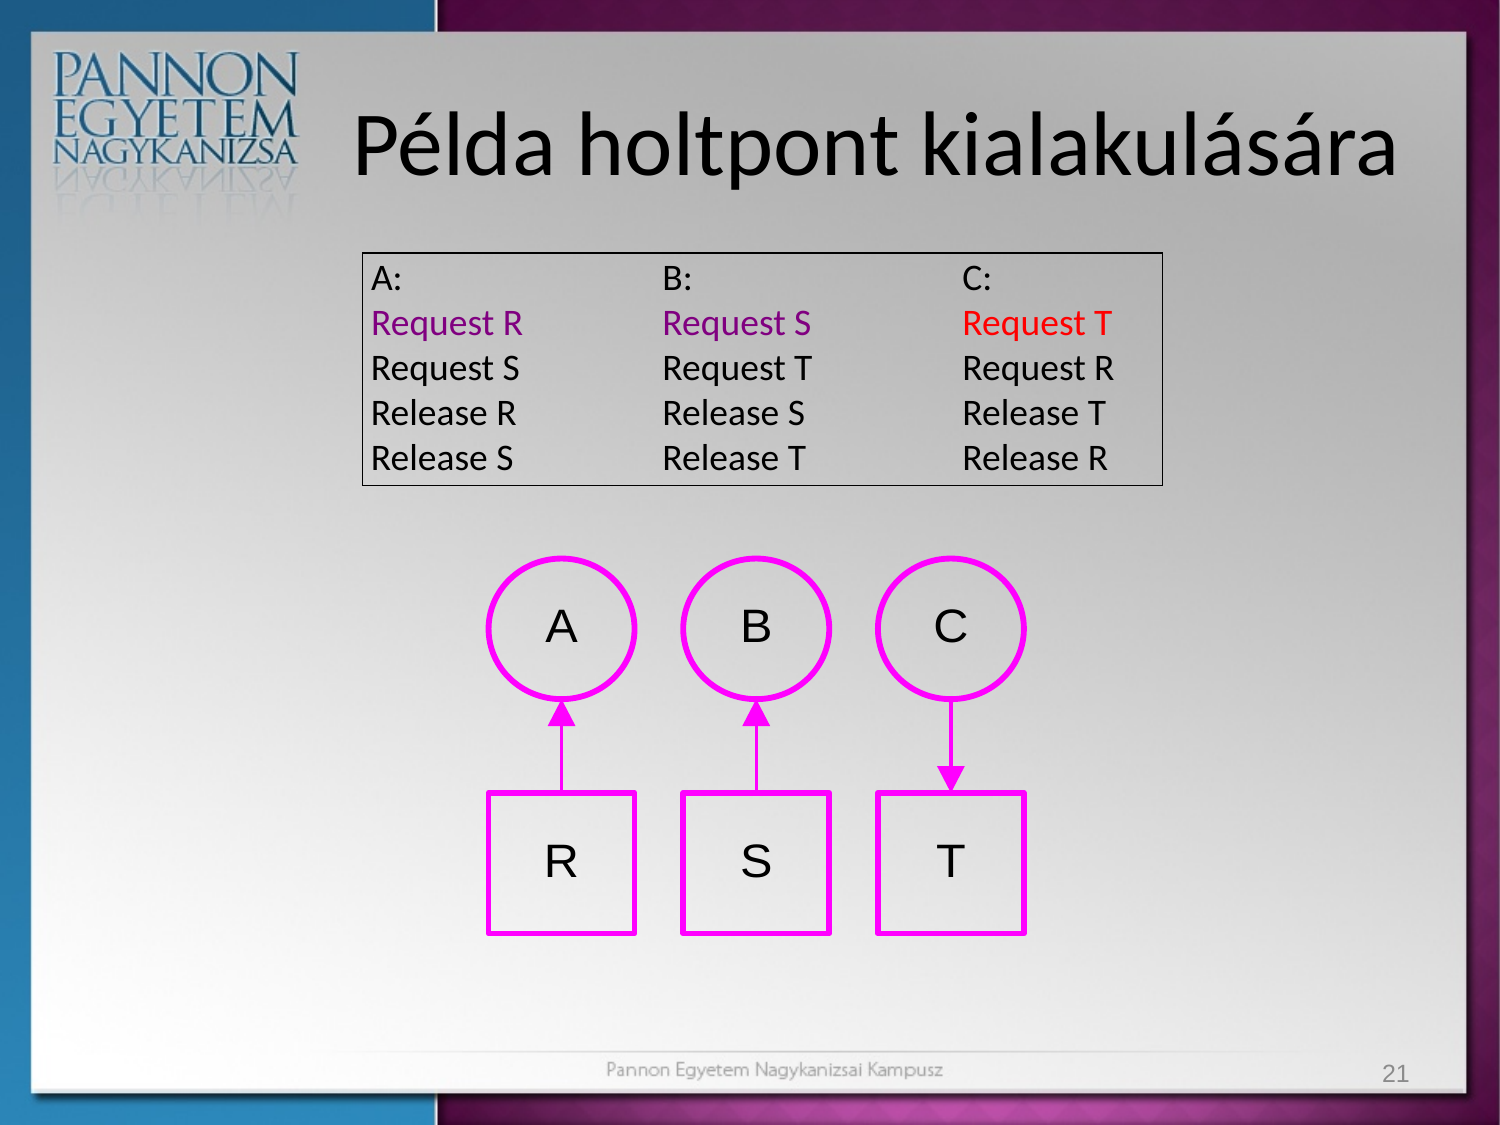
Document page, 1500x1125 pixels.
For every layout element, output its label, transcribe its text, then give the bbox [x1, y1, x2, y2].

title Példa holtpont kialakulására [328, 45, 1425, 233]
picture [0, 0, 1500, 1125]
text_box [412, 549, 1101, 1006]
text_box A: B: C: Request R Request S Request T Request S Request T Request R Release R Release S Release T Release S Release T Release R [362, 253, 1163, 486]
slide_number 21 [1074, 1042, 1425, 1103]
